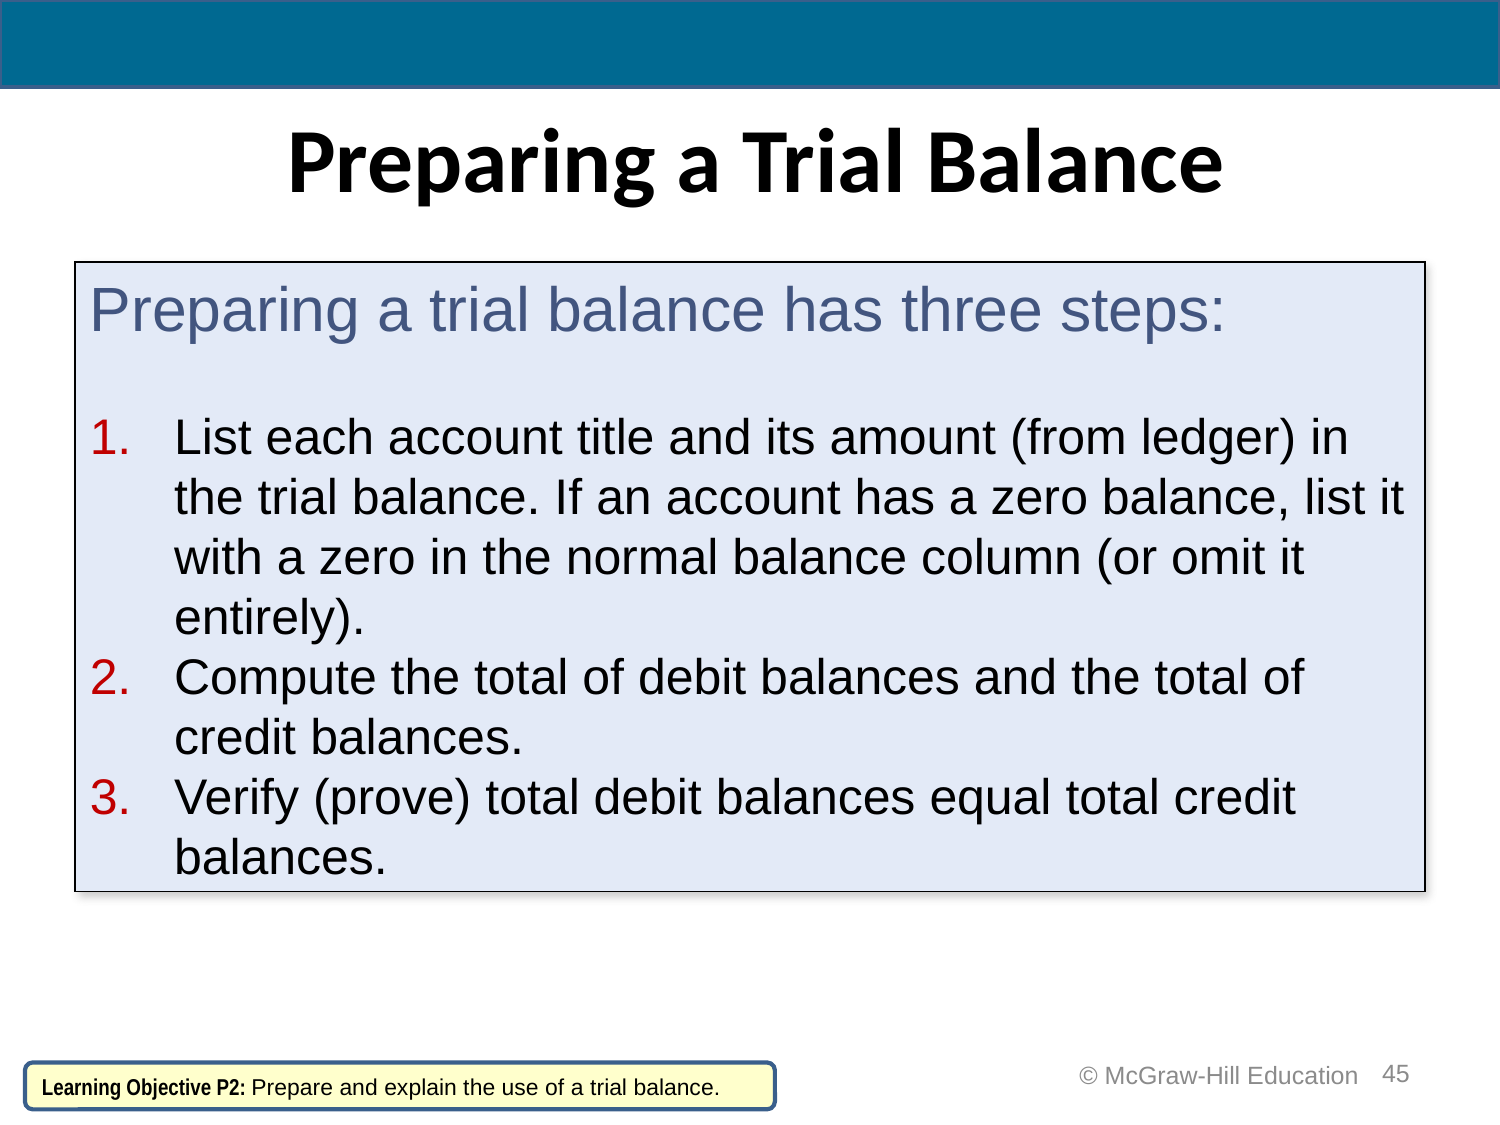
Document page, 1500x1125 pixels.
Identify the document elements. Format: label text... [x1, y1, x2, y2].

text_box Preparing a trial balance has three steps: List each account title and its amount (from ledger) in the trial balance. If an account has a zero balance, list it with a zero in the normal balance column (or omit it entirely). Compute the total of debit balances and the total of credit balances. Verify (prove) total debit balances equal total credit balances. [74, 261, 1425, 892]
text_box © McGraw-Hill Education [1057, 1052, 1413, 1090]
text_box Learning Objective P2: Prepare and explain the use of a trial balance. [24, 1062, 775, 1110]
slide_number 45 [1074, 1042, 1425, 1103]
title Preparing a Trial Balance [187, 99, 1325, 213]
text_box [0, 0, 1500, 89]
